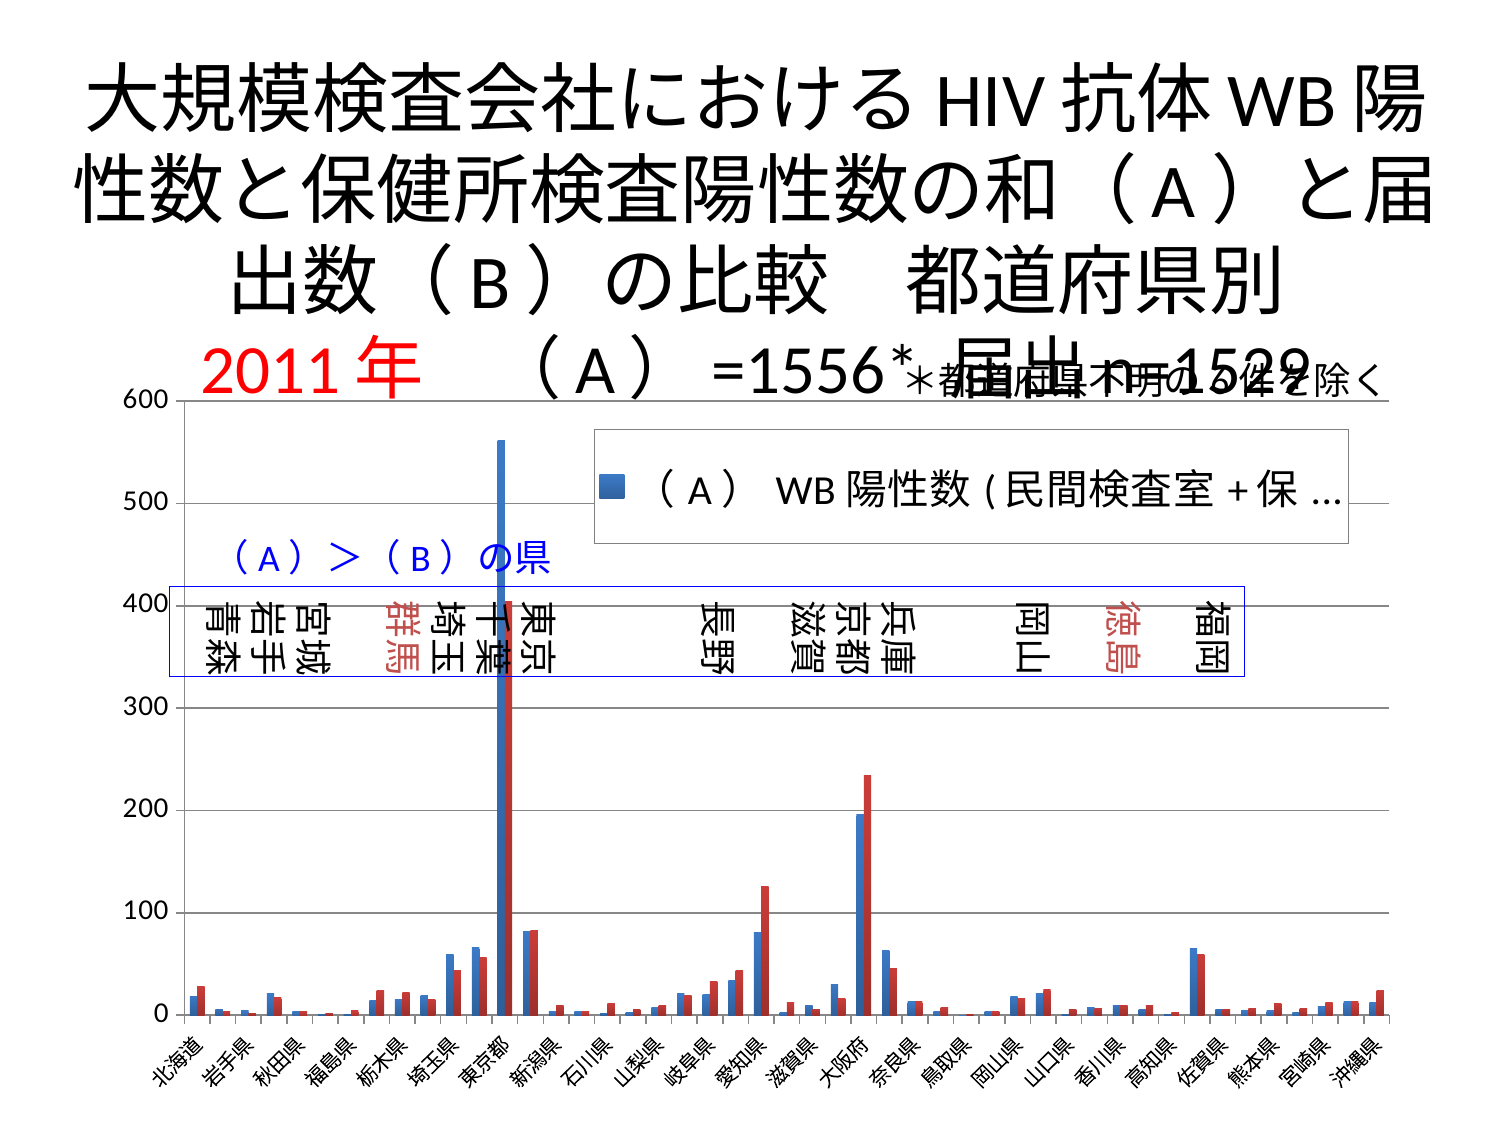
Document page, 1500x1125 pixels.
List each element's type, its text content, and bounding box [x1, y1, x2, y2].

text_box 大規模検査会社におけるHIV抗体WB陽性数と保健所検査陽性数の和（A）と届出数（B）の比較 都道府県別 2011年 （A）=1556* 届出n=1529 [53, 42, 1459, 421]
chart [111, 373, 1395, 1094]
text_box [169, 526, 1245, 678]
text_box ＊都道府県不明の6件を除く [886, 349, 1404, 410]
